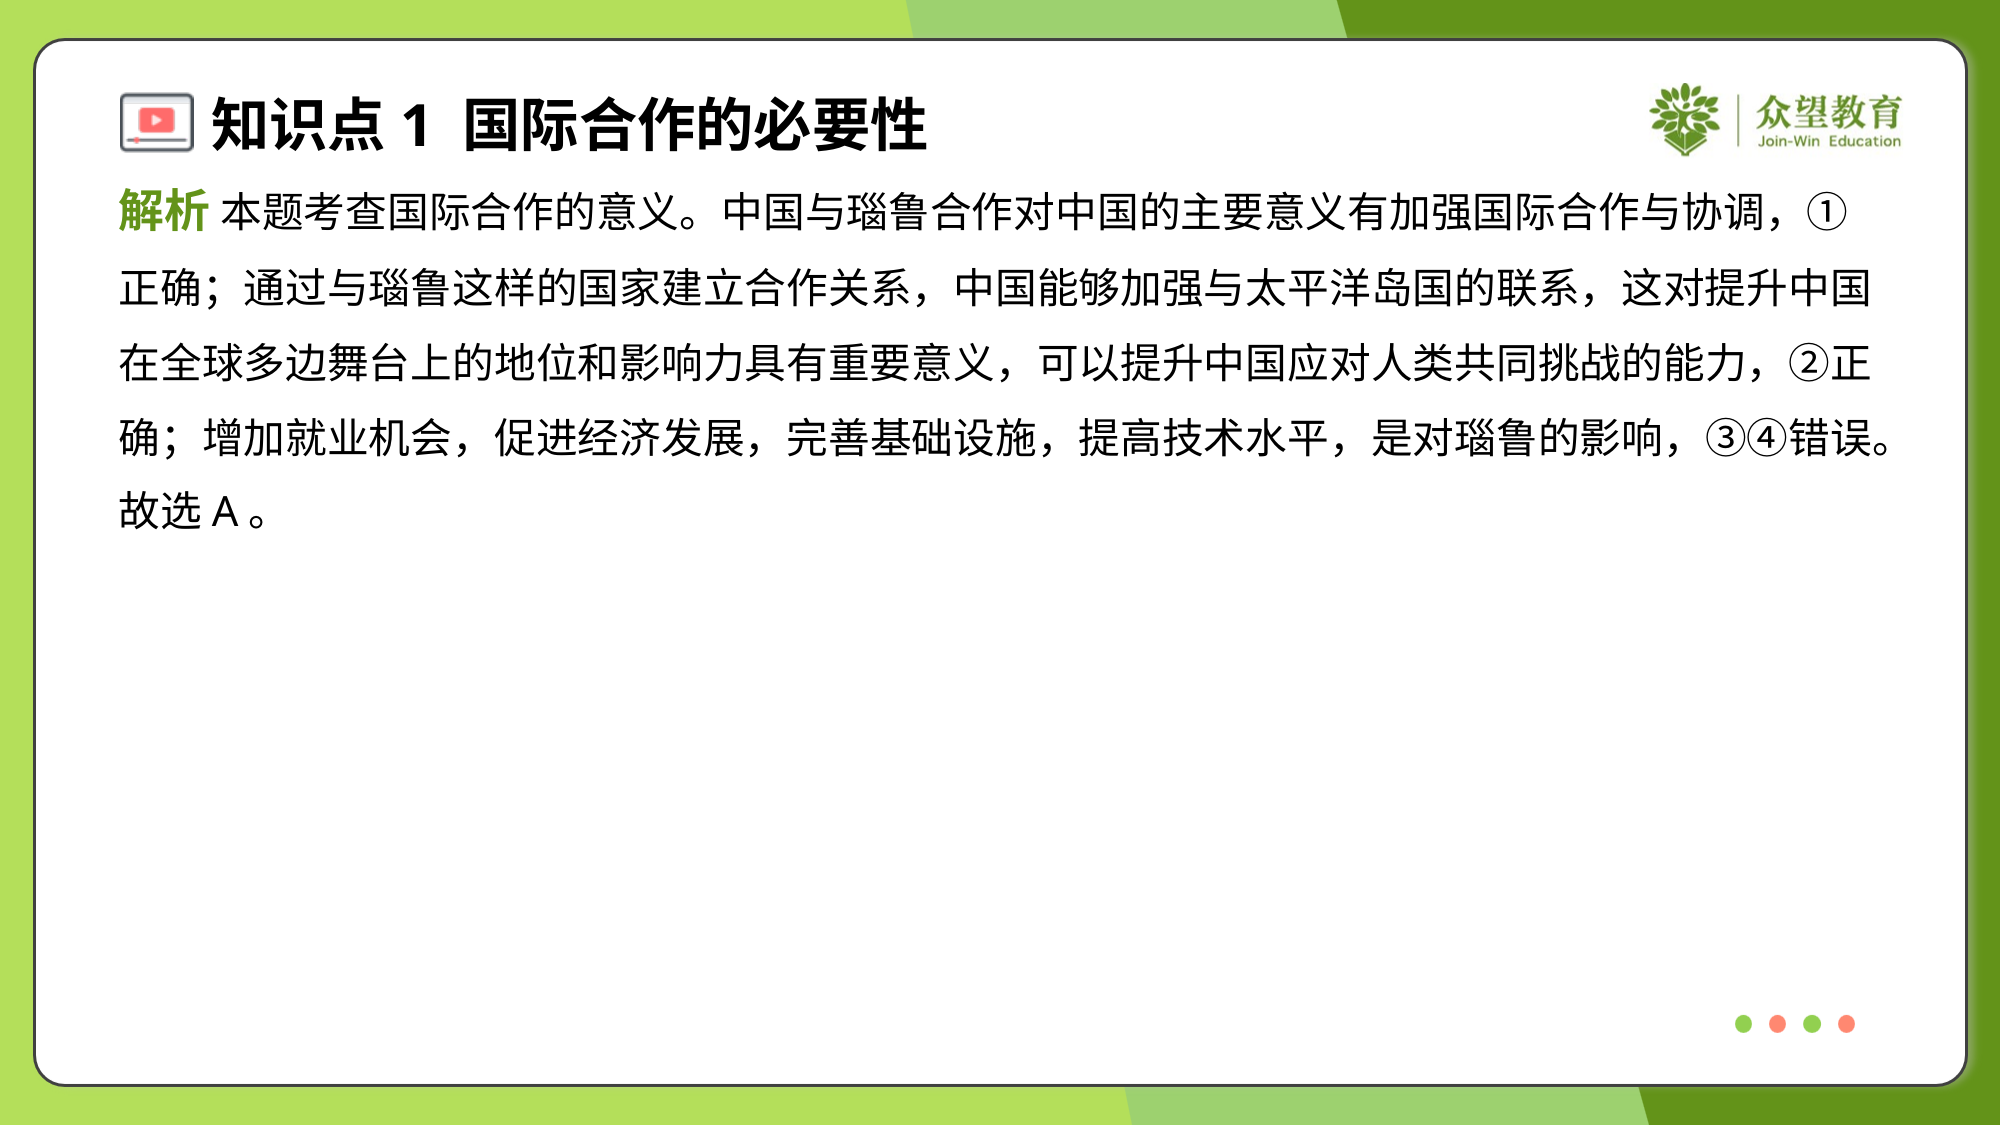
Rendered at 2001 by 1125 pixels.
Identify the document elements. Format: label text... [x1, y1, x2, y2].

picture [0, 0, 2000, 1125]
text_box 解析 本题考查国际合作的意义。中国与瑙鲁合作对中国的主要意义有加强国际合作与协调，① 正确；通过与瑙鲁这样的国家建立合作关系，中国能够加强与太平洋岛国的联系，这对提升中国 在全球多边舞台上的地位和影响力具有重要意义，可以提升中国应对人类共同挑战的能力，②正 确；增加就业机会，促进经济发展，完善基础设施，提高技术水平，是对瑙鲁的影响，③④错误。 故选A。 [118, 159, 1883, 527]
